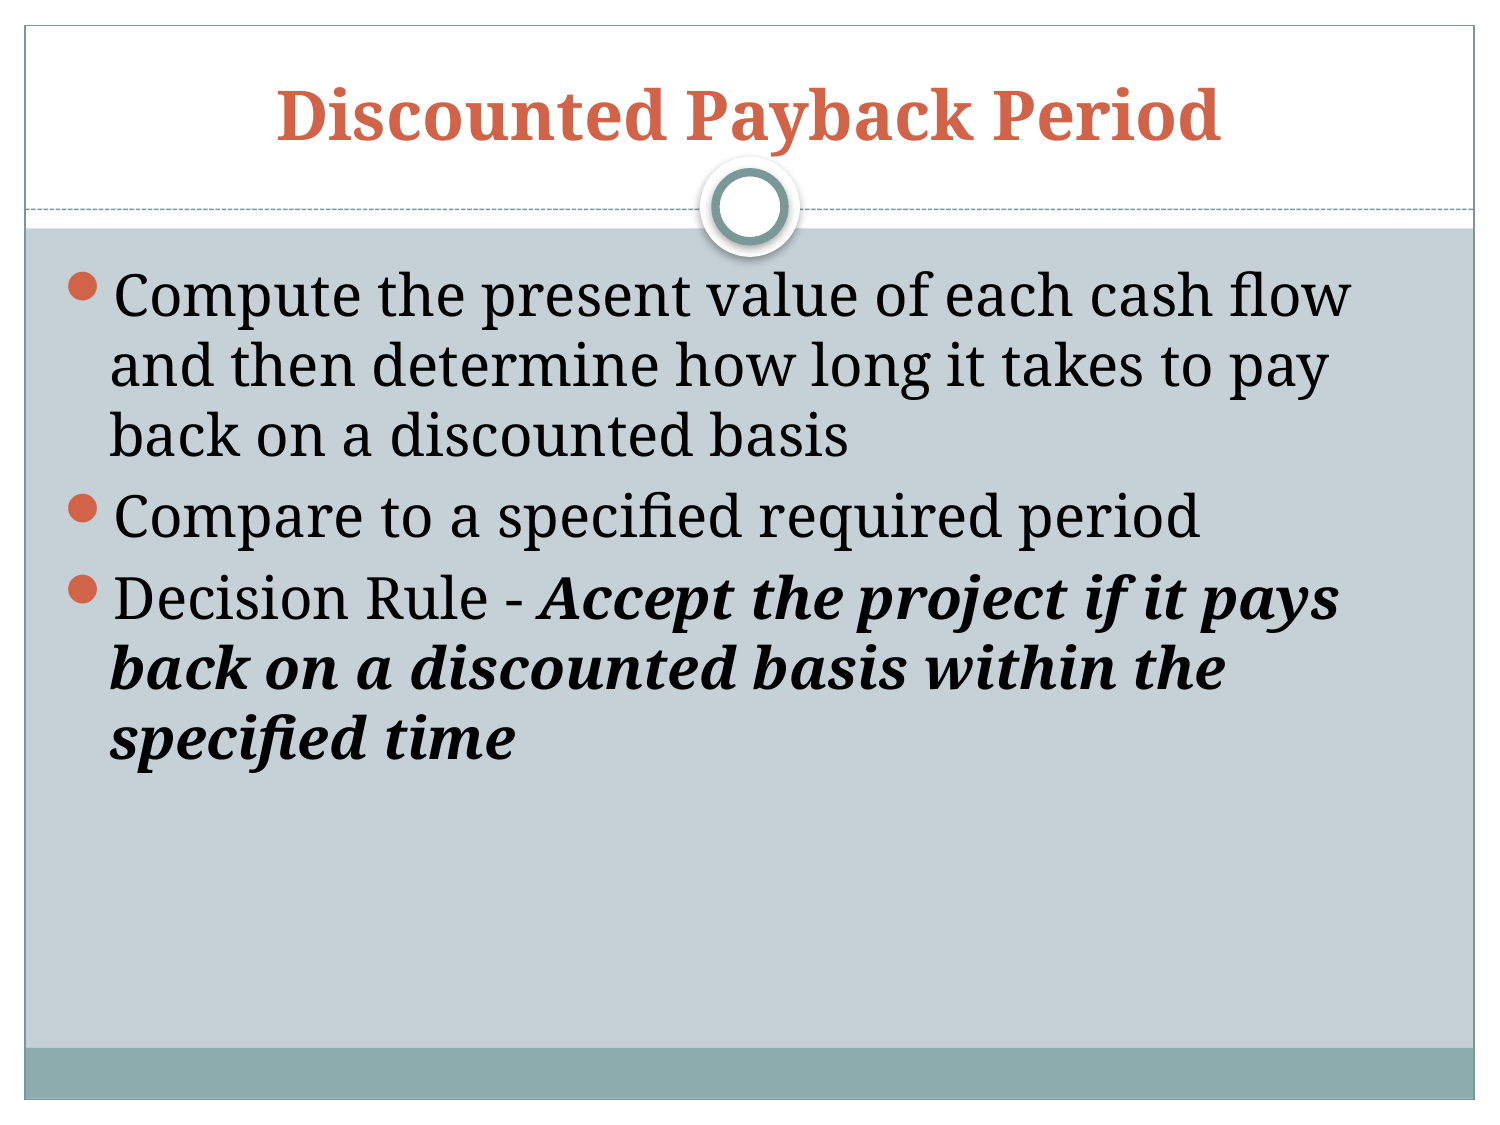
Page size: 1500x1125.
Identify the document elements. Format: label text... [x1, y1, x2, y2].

list Compute the present value of each cash flow and then determine how long it takes to pay back on a discounted basis Compare to a specified required period Decision Rule - Accept the project if it pays back on a discounted basis within the specified time [49, 250, 1445, 1001]
title Discounted Payback Period [49, 37, 1450, 162]
